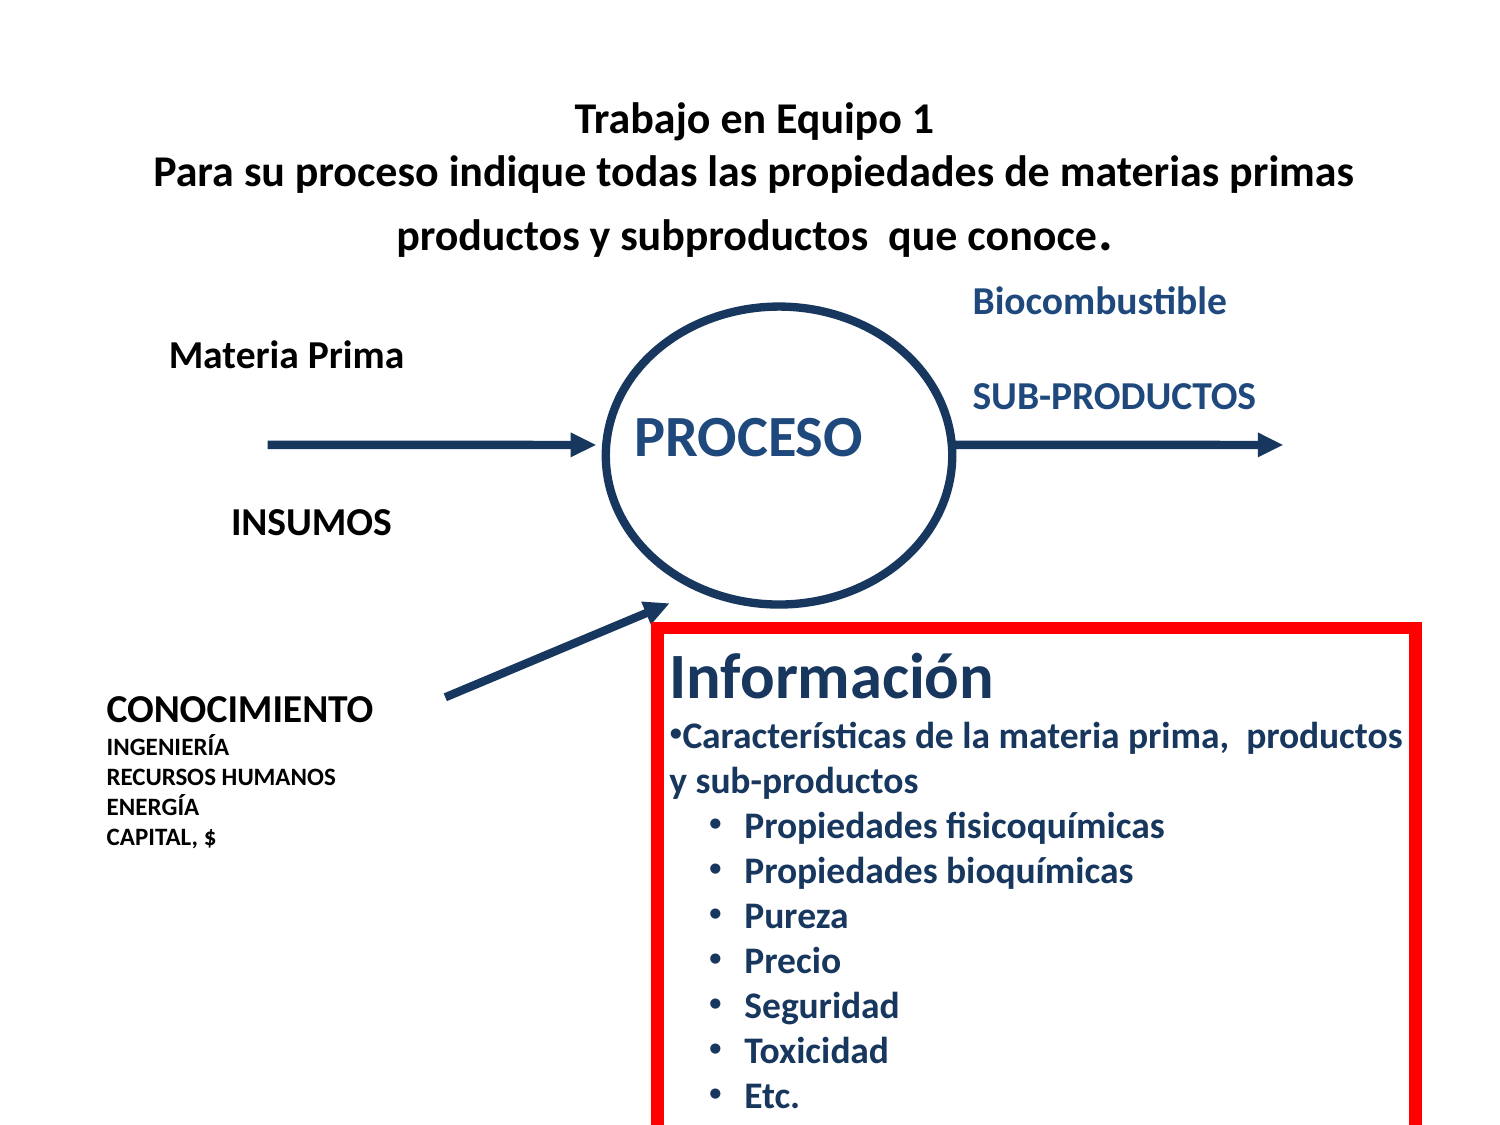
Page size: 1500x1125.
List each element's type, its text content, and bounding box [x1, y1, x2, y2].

title Trabajo en Equipo 1 Para su proceso indique todas las propiedades de materias primas productos y subproductos que conoce. [117, 82, 1393, 267]
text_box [46, 269, 1466, 1125]
